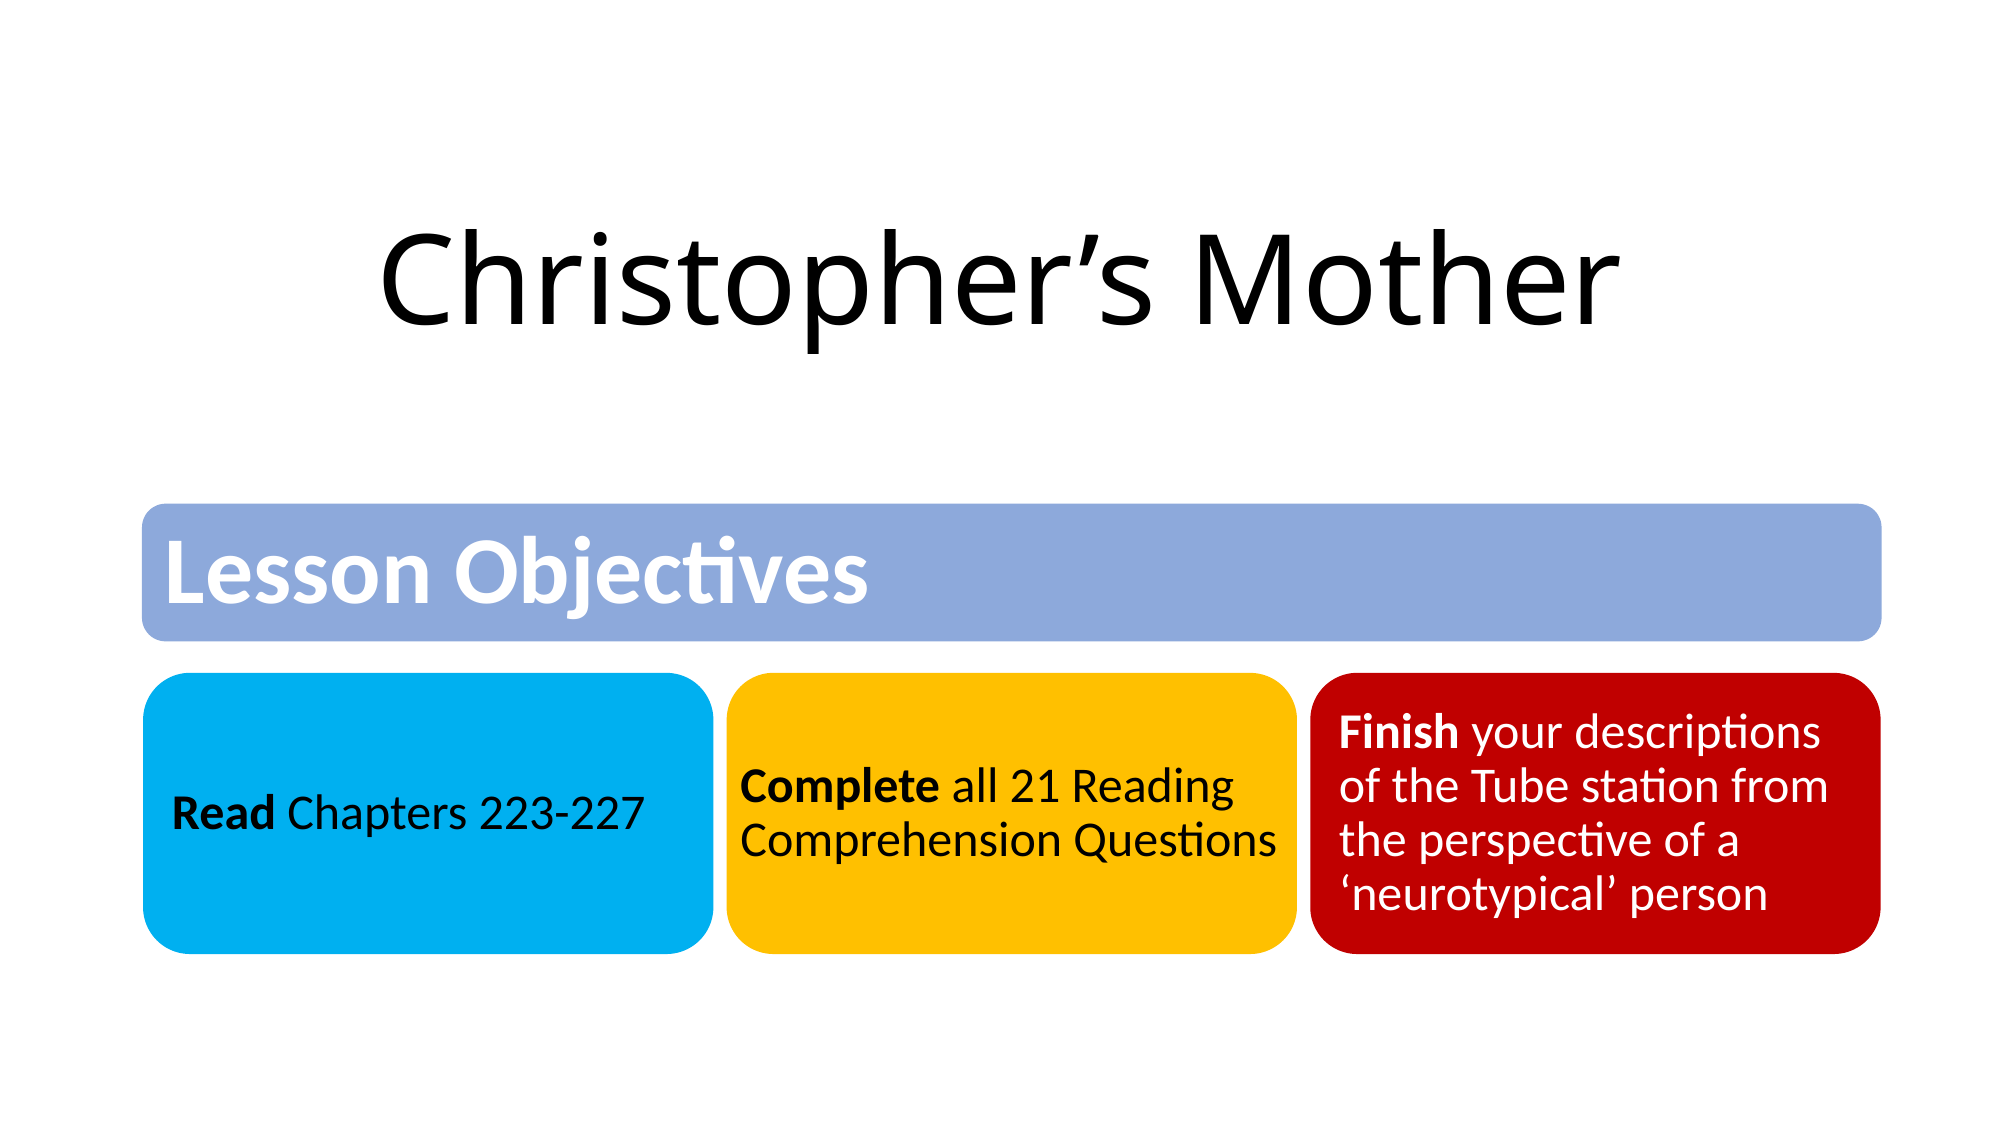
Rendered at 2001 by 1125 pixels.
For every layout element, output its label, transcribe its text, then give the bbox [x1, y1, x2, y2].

title Christopher’s Mother [249, 184, 1750, 359]
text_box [142, 504, 1881, 955]
